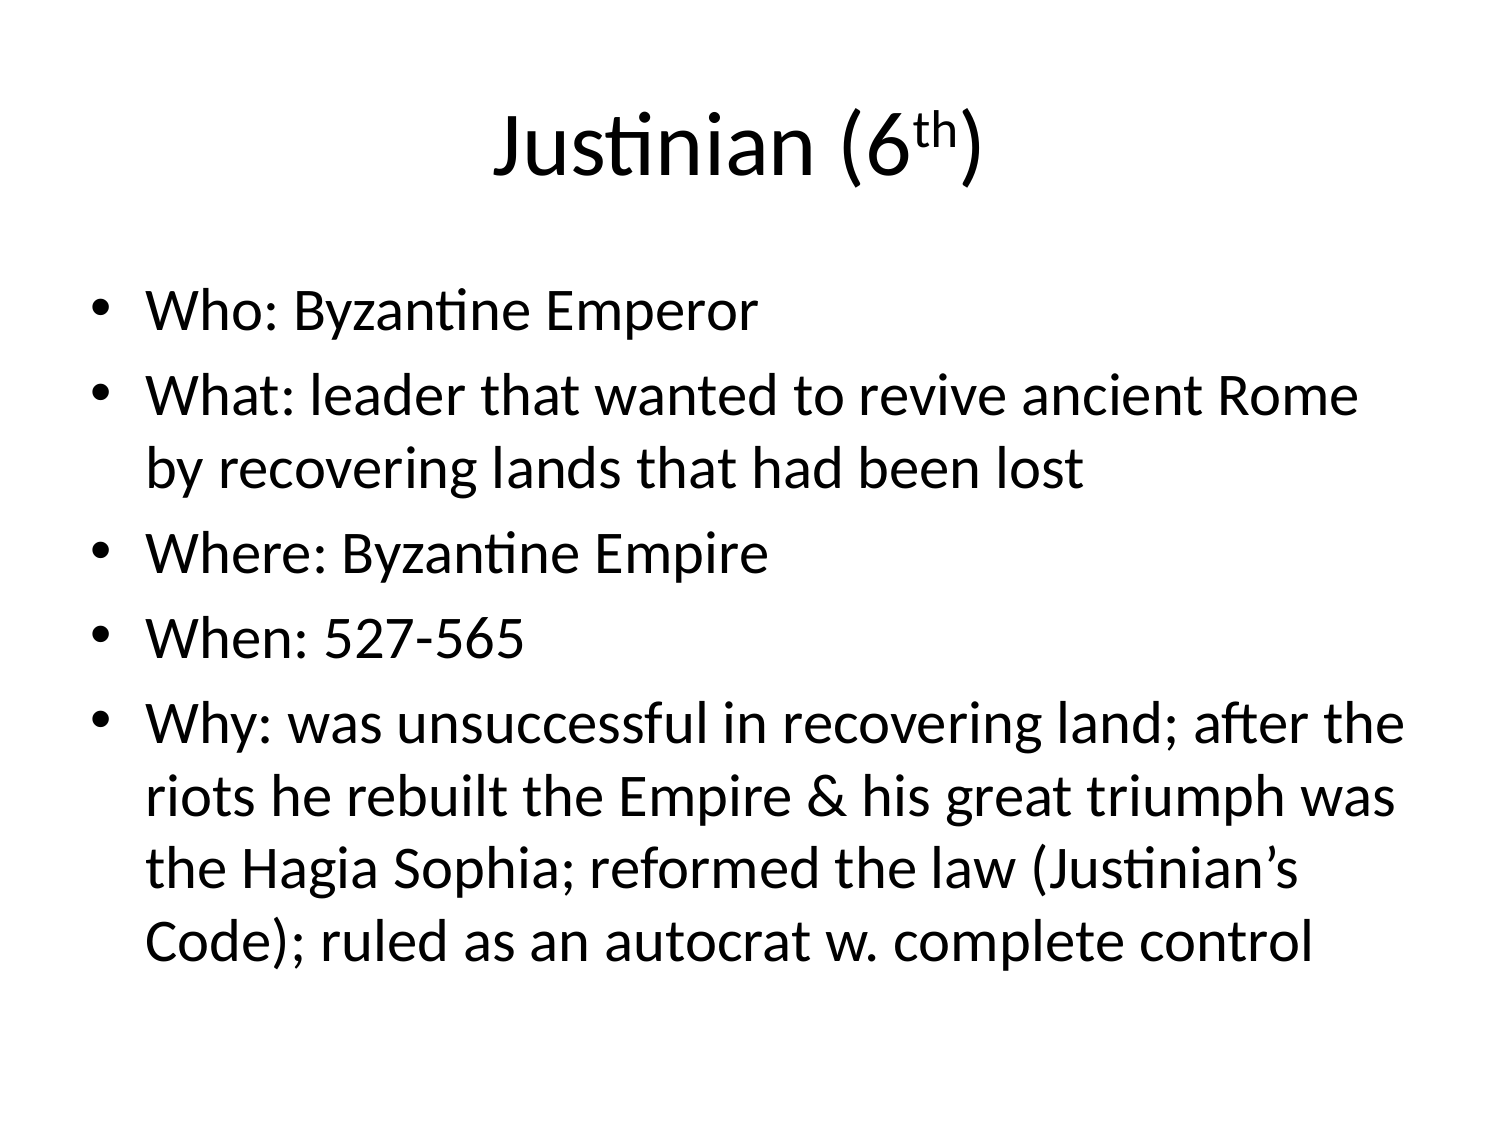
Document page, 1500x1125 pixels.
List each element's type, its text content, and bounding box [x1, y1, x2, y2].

list Who: Byzantine Emperor What: leader that wanted to revive ancient Rome by recovering lands that had been lost Where: Byzantine Empire When: 527-565 Why: was unsuccessful in recovering land; after the riots he rebuilt the Empire & his great triumph was the Hagia Sophia; reformed the law (Justinian’s Code); ruled as an autocrat w. complete control [75, 262, 1425, 1005]
title Justinian (6th) [75, 45, 1425, 233]
